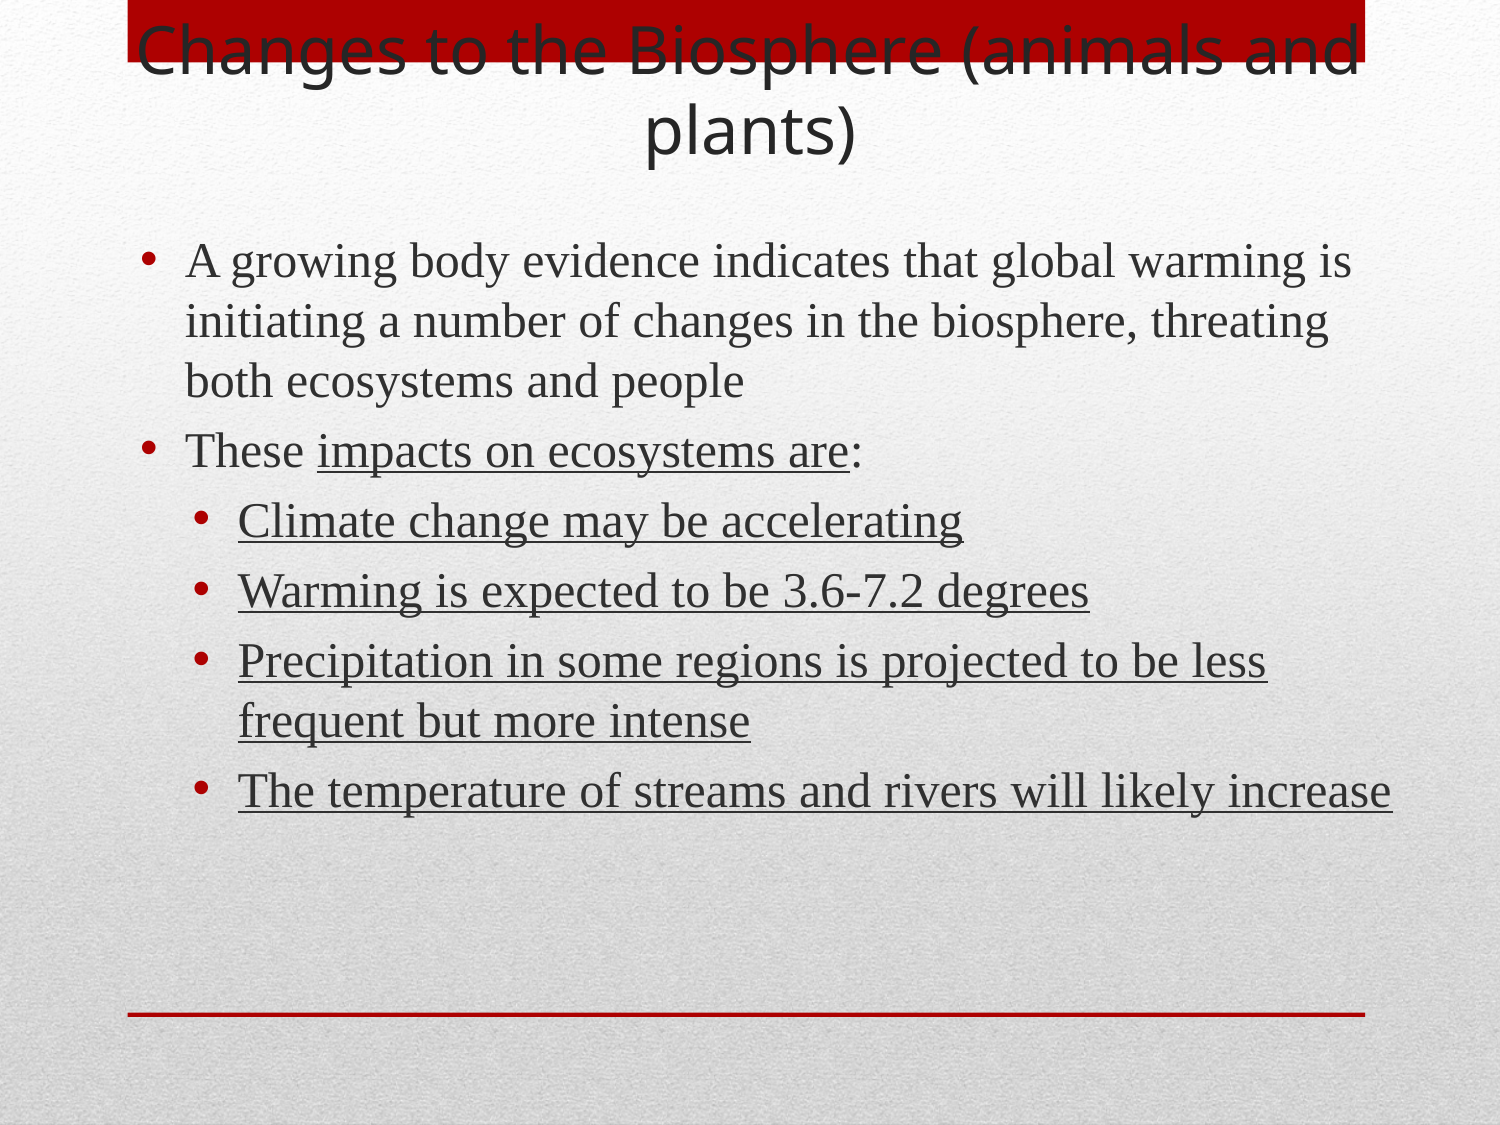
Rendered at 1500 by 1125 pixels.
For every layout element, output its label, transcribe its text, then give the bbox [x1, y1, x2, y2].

list A growing body evidence indicates that global warming is initiating a number of changes in the biosphere, threating both ecosystems and people These impacts on ecosystems are: Climate change may be accelerating Warming is expected to be 3.6-7.2 degrees Precipitation in some regions is projected to be less frequent but more intense The temperature of streams and rivers will likely increase [125, 187, 1438, 1013]
title Changes to the Biosphere (animals and plants) [37, 62, 1463, 175]
